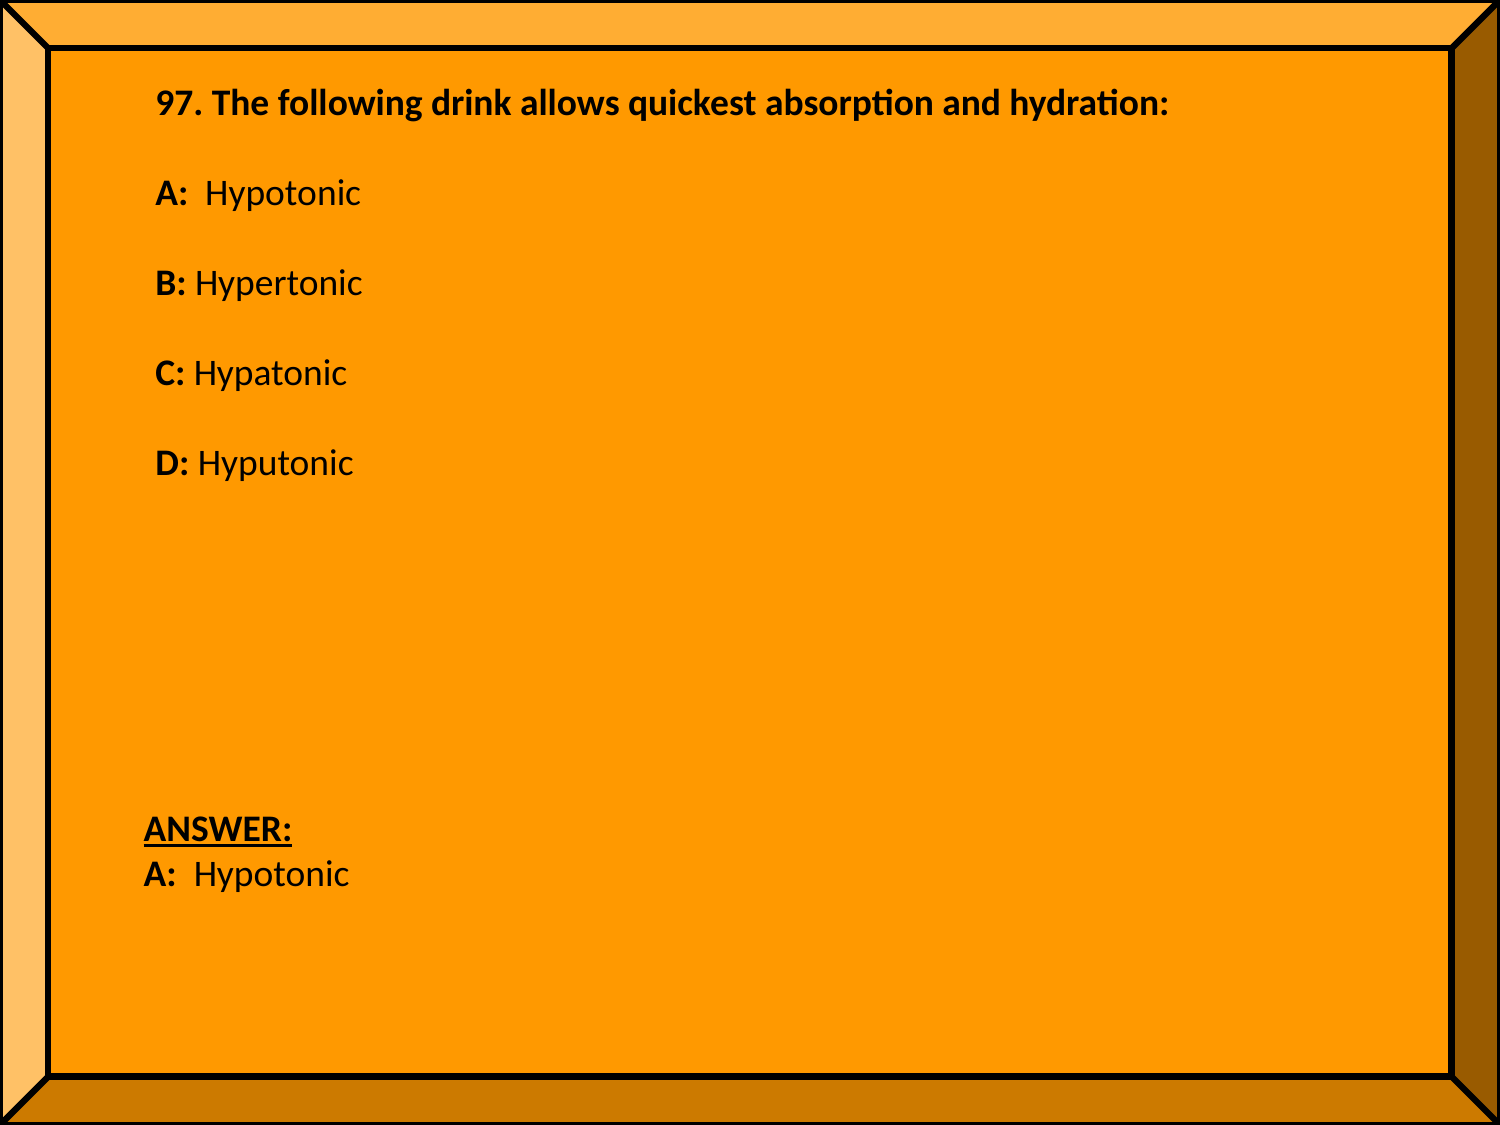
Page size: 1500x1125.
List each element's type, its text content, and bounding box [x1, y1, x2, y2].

text_box 97. The following drink allows quickest absorption and hydration: A: Hypotonic B: Hypertonic C: Hypatonic D: Hyputonic [140, 70, 1371, 535]
text_box ANSWER: A: Hypotonic [128, 796, 1383, 947]
